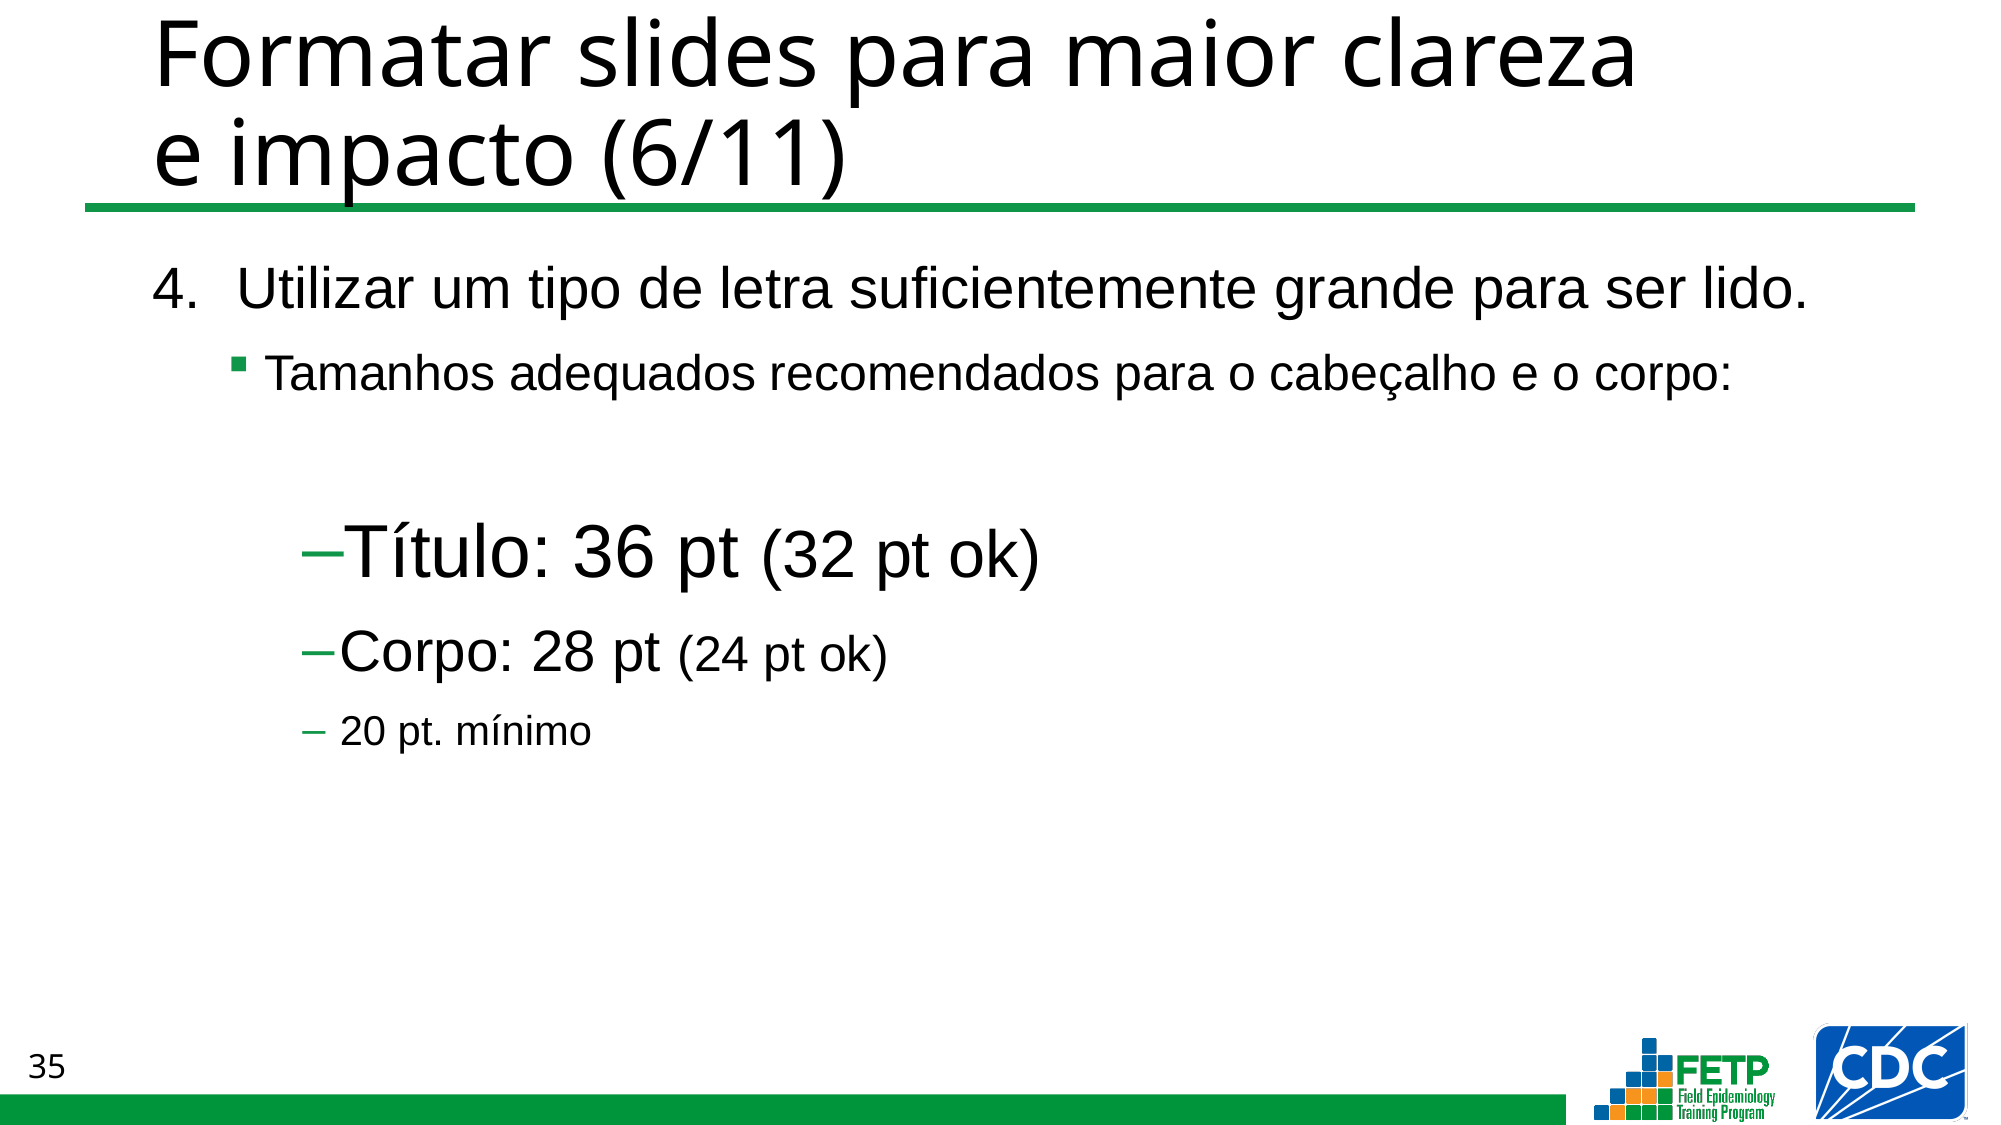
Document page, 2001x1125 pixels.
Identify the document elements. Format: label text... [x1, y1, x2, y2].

picture [1594, 1038, 1775, 1122]
list Utilizar um tipo de letra suficientemente grande para ser lido. Tamanhos adequados recomendados para o cabeçalho e o corpo: Título: 36 pt (32 pt ok) Corpo: 28 pt (24 pt ok) 20 pt. mínimo [137, 242, 1863, 1004]
picture [1813, 1023, 1968, 1122]
title Formatar slides para maior clareza e impacto (6/11) [137, 0, 1863, 207]
